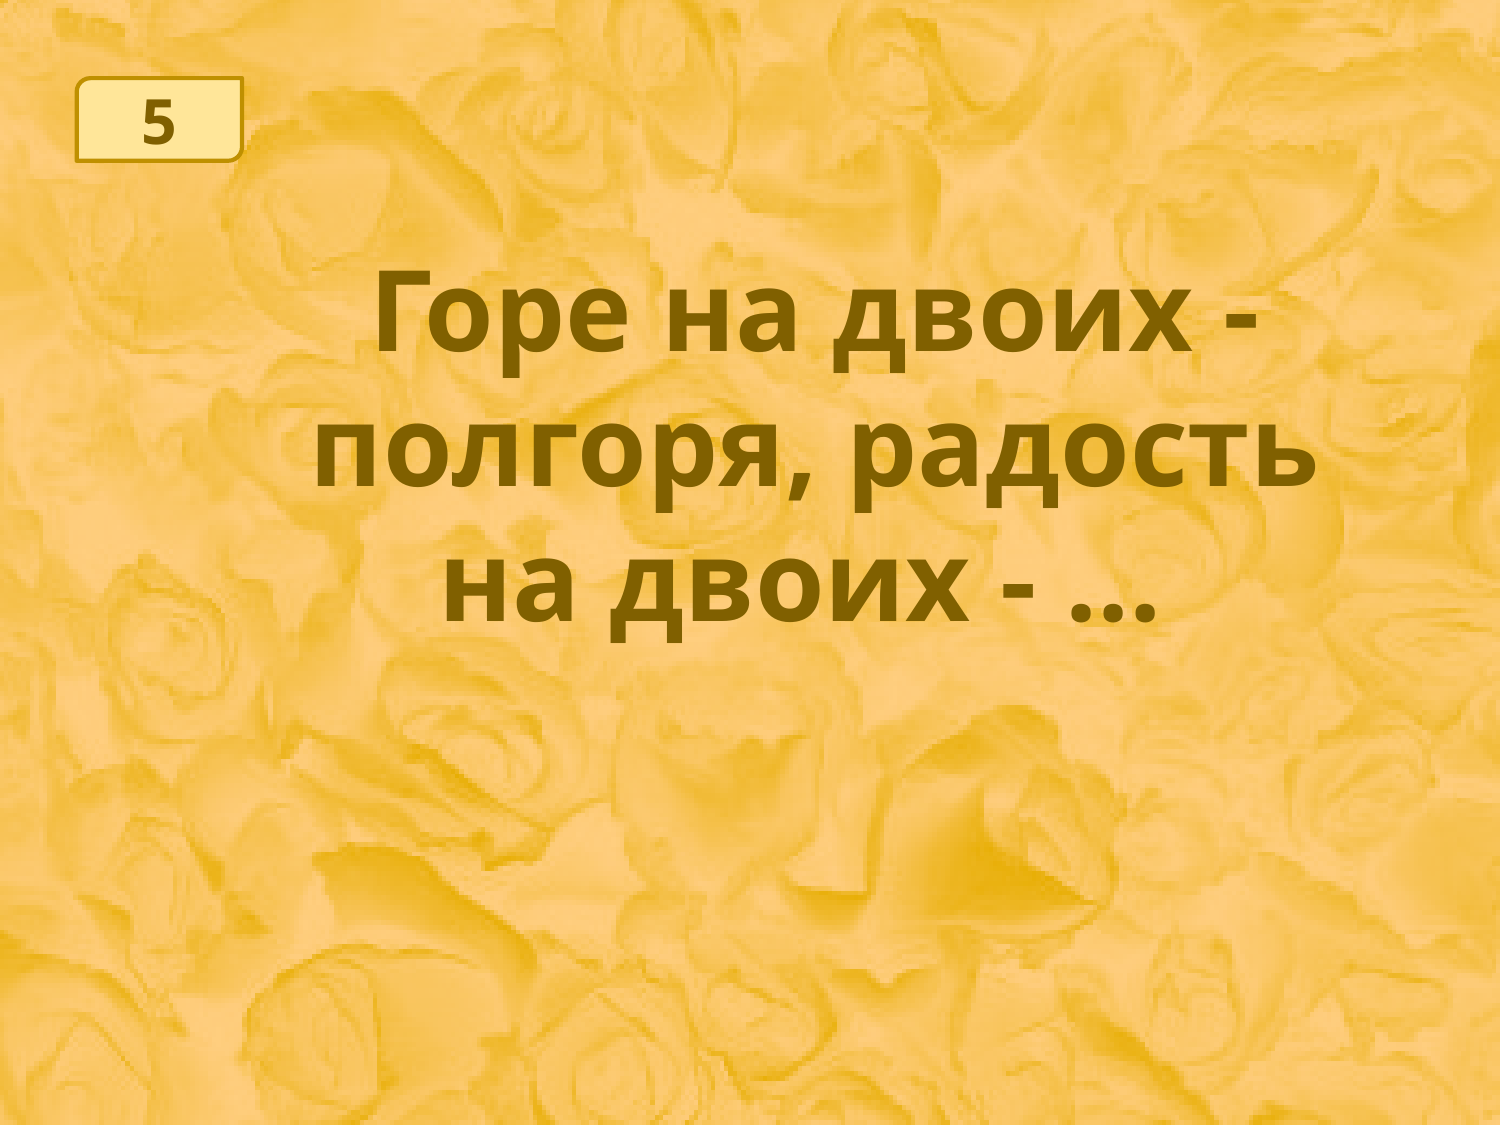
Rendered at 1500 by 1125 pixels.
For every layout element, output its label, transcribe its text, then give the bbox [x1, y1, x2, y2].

text_box 5 [74, 76, 245, 163]
text_box Горе на двоих - полгоря, радость на двоих - … [242, 231, 1388, 652]
